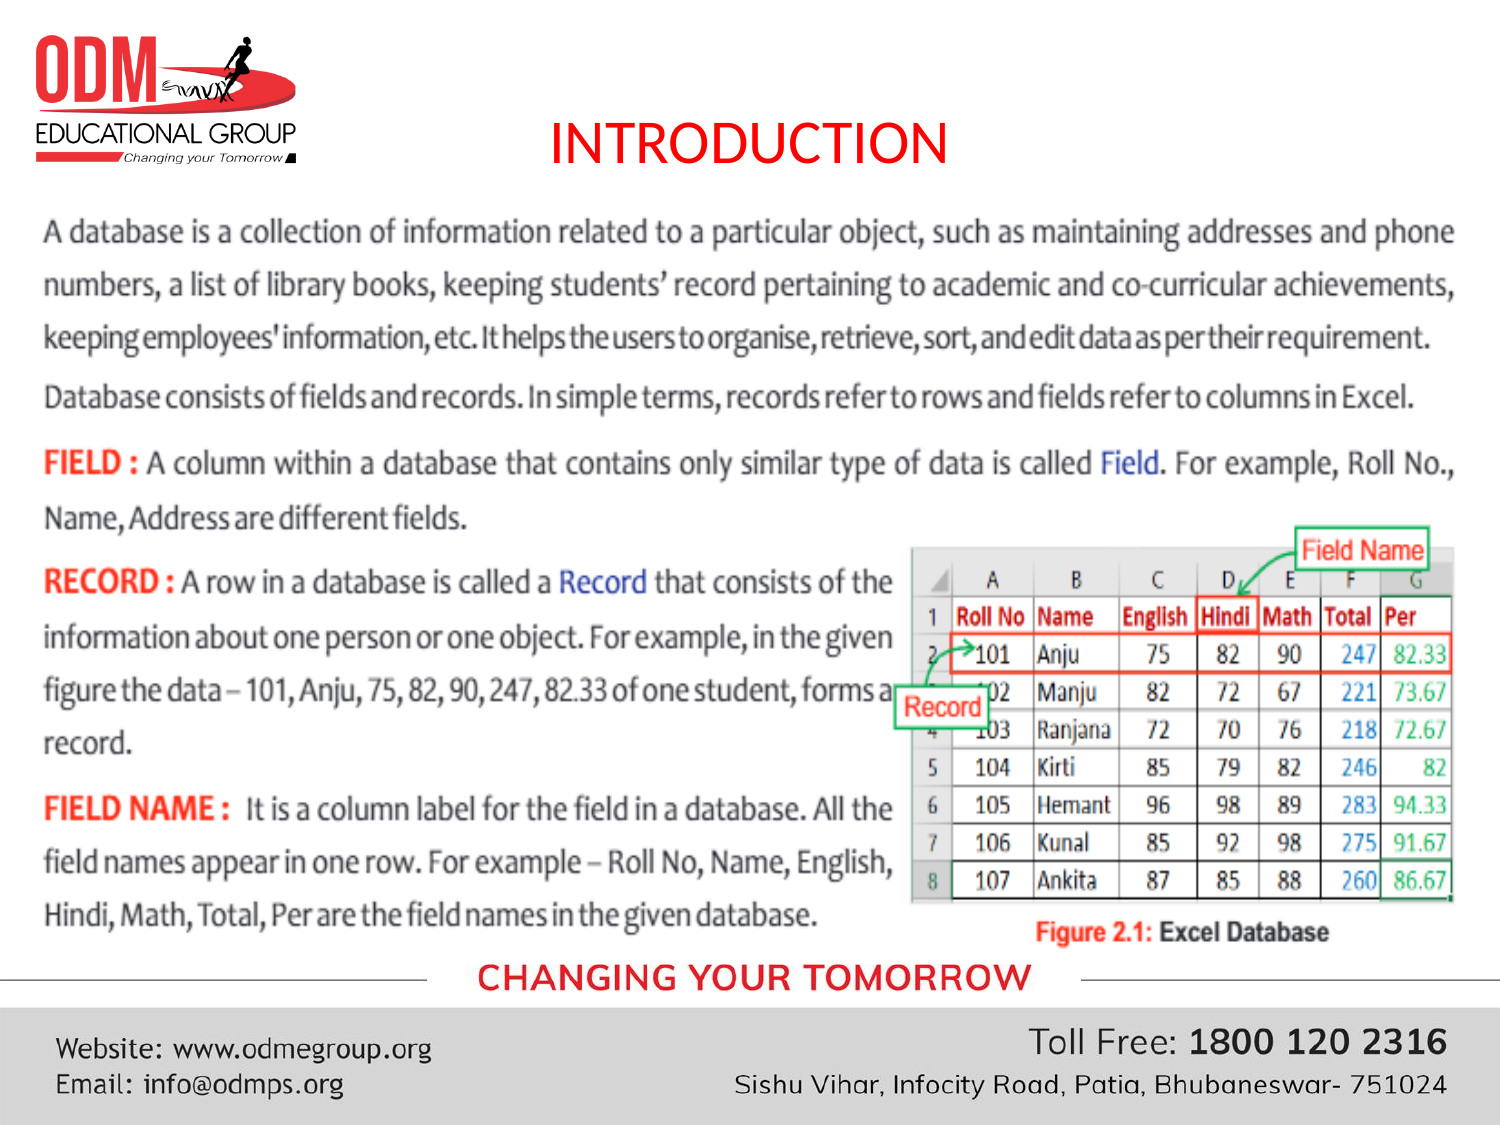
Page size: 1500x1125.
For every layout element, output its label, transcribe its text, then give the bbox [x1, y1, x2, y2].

picture [36, 35, 296, 164]
picture [0, 207, 1500, 1125]
title INTRODUCTION [75, 45, 1425, 206]
